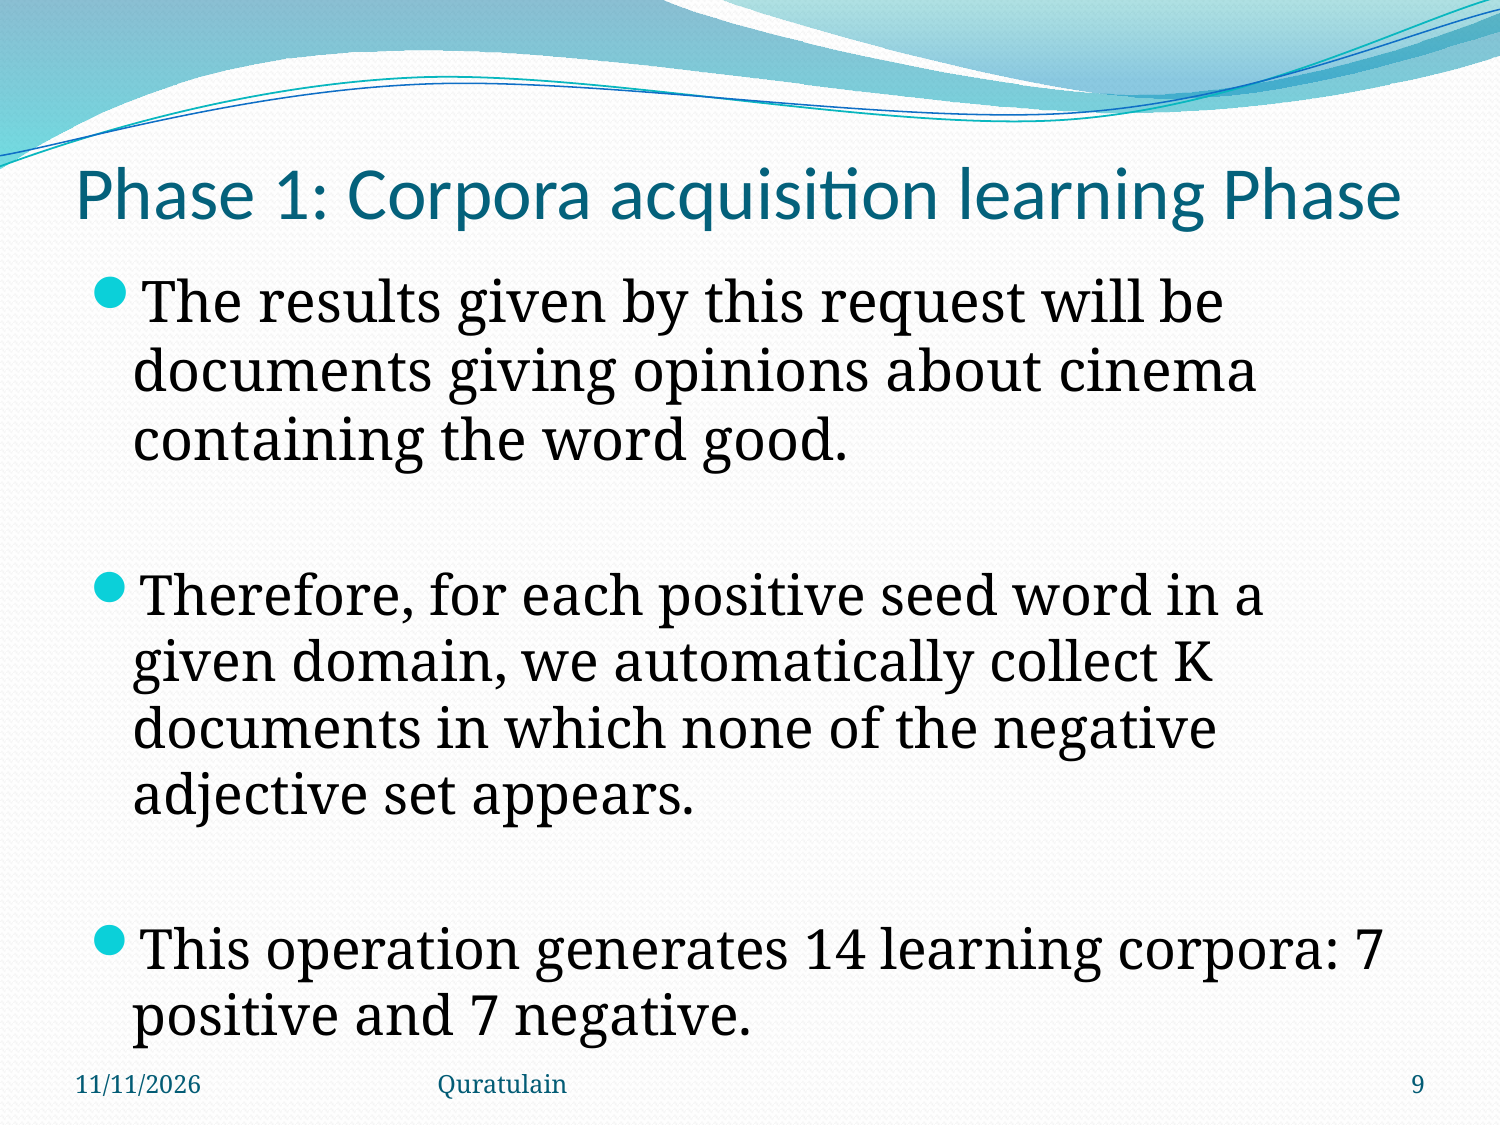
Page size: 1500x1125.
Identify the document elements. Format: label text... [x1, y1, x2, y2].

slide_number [75, 1042, 425, 1103]
slide_number 9 [1299, 1042, 1425, 1103]
footer Quratulain [437, 1042, 988, 1103]
title Phase 1: Corpora acquisition learning Phase [75, 46, 1425, 235]
list The results given by this request will be documents giving opinions about cinema containing the word good. Therefore, for each positive seed word in a given domain, we automatically collect K documents in which none of the negative adjective set appears. This operation generates 14 learning corpora: 7 positive and 7 negative. [75, 257, 1425, 1055]
